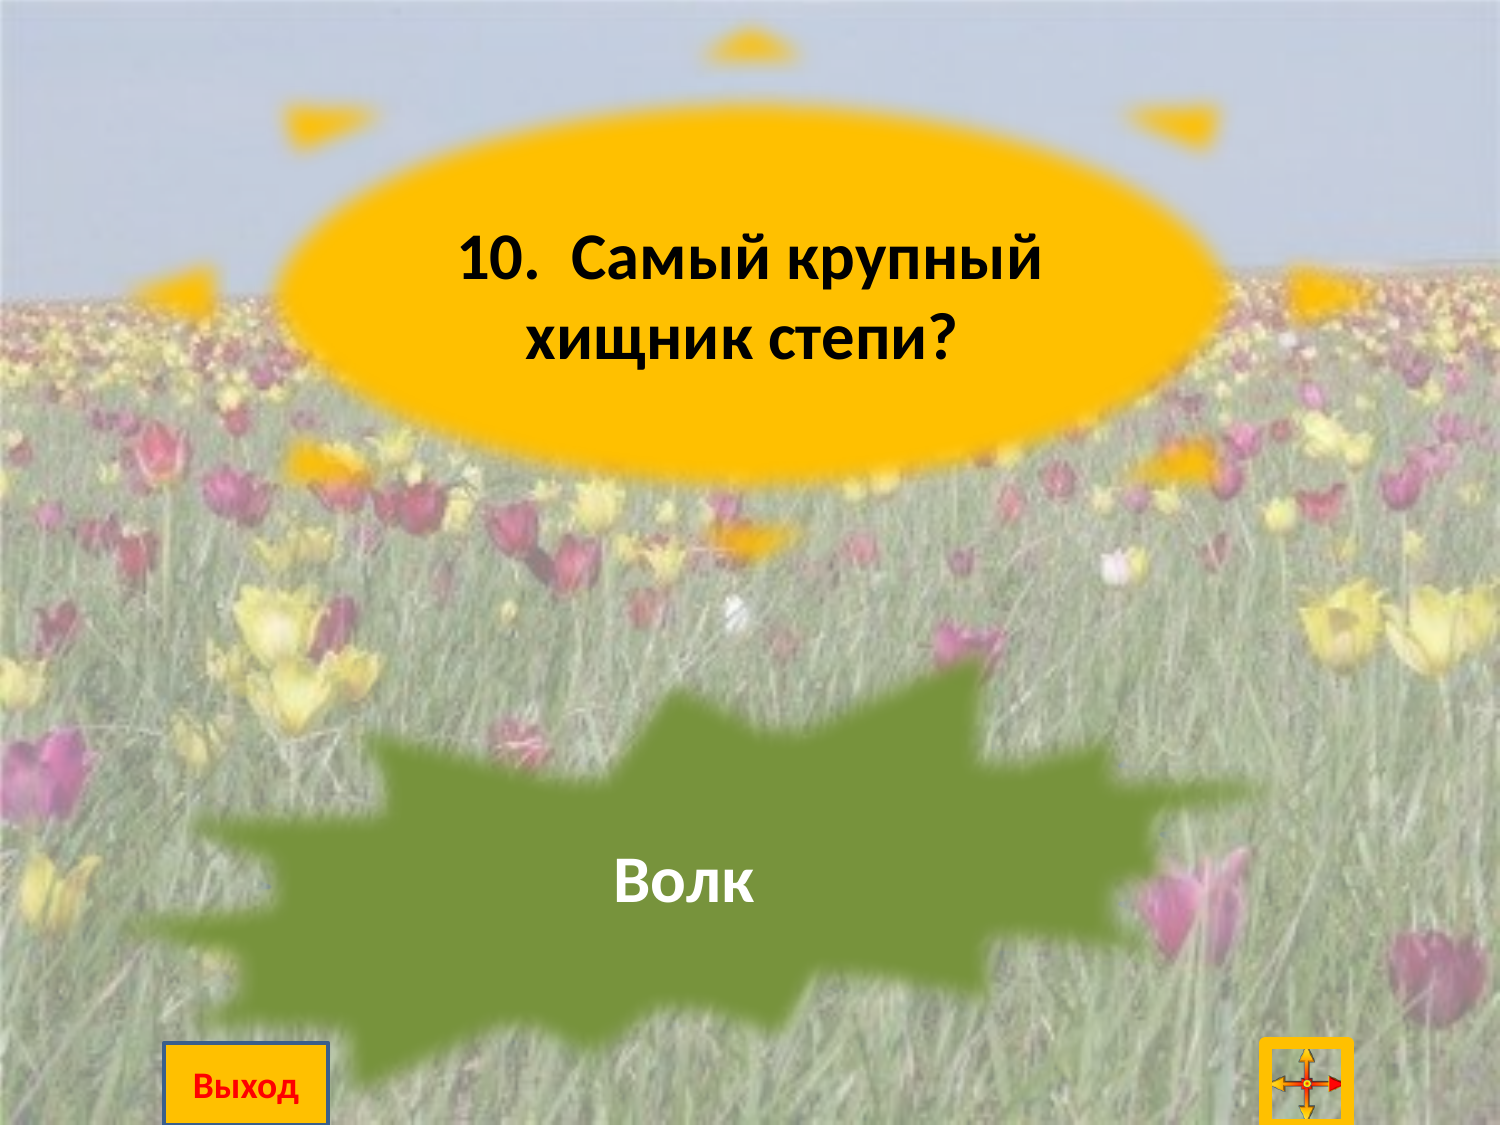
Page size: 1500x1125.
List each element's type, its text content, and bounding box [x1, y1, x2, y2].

text_box [1264, 1041, 1350, 1125]
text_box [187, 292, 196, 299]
text_box Волк [212, 677, 1146, 1067]
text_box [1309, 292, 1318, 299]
text_box Выход [162, 1041, 330, 1125]
text_box 10. Самый крупный хищник степи? [294, 123, 1210, 468]
